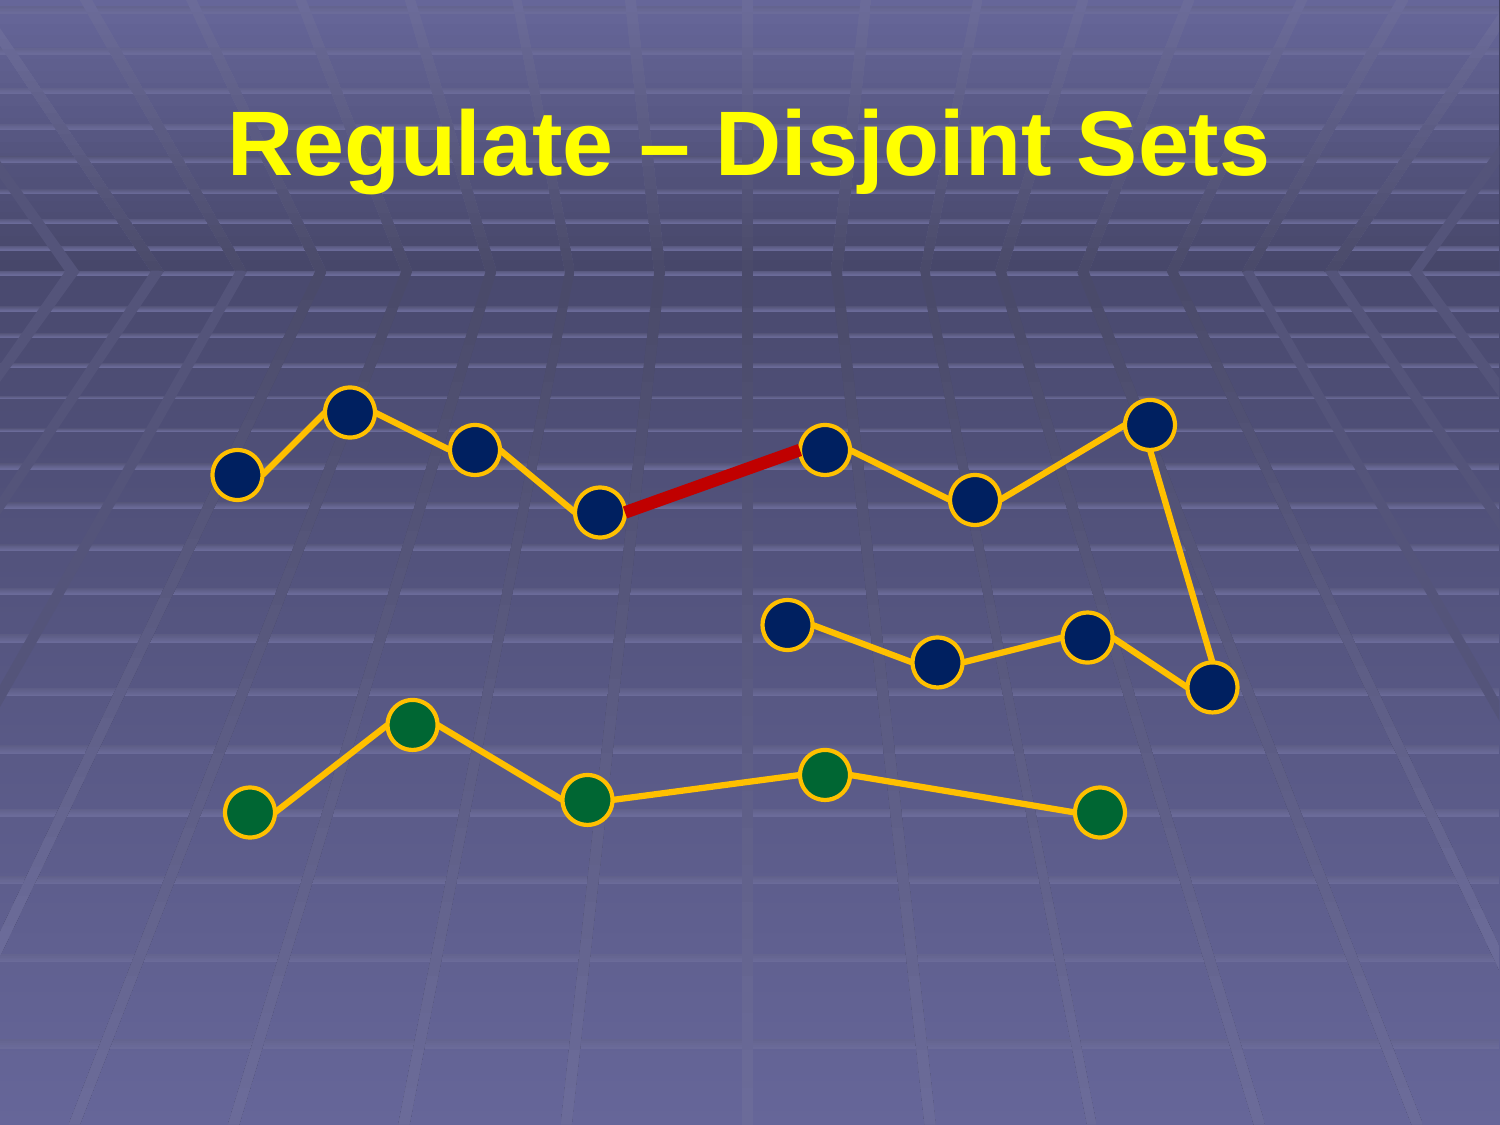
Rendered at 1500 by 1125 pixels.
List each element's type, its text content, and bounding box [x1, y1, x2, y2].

text_box [449, 422, 502, 478]
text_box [374, 412, 451, 451]
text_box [612, 774, 801, 801]
title Regulate – Disjoint Sets [74, 44, 1425, 233]
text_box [1149, 449, 1213, 663]
text_box [798, 422, 852, 478]
text_box [574, 485, 626, 540]
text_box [624, 449, 801, 513]
text_box [1060, 610, 1115, 665]
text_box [999, 424, 1126, 501]
text_box [1123, 397, 1178, 452]
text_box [437, 724, 563, 801]
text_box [1112, 637, 1188, 688]
text_box [385, 697, 440, 753]
text_box [210, 447, 264, 503]
text_box [911, 635, 964, 690]
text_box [962, 637, 1063, 663]
text_box [949, 472, 1001, 528]
text_box [323, 385, 377, 440]
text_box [812, 624, 913, 663]
text_box [760, 597, 815, 653]
text_box [222, 785, 276, 840]
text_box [499, 449, 576, 513]
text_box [849, 774, 1076, 813]
text_box [798, 747, 852, 803]
text_box [1186, 660, 1240, 715]
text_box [274, 724, 388, 813]
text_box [849, 449, 951, 501]
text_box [262, 412, 326, 476]
text_box [1074, 785, 1128, 840]
text_box [561, 772, 613, 828]
